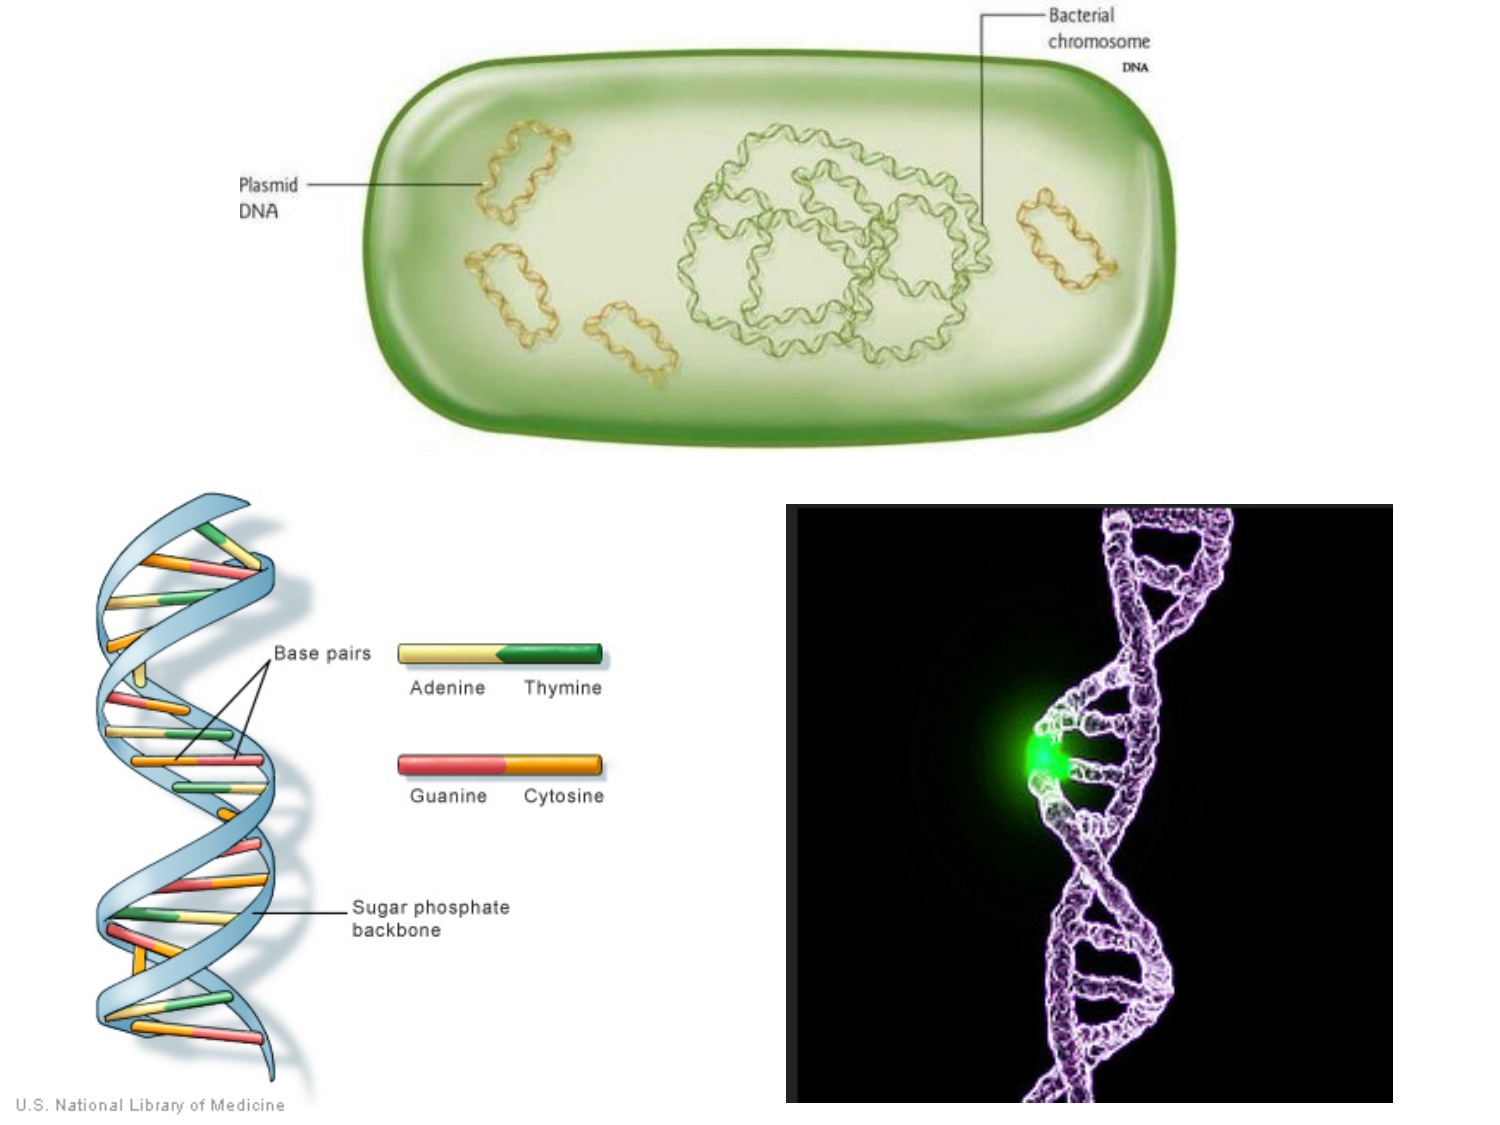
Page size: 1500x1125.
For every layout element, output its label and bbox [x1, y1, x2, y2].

picture [786, 504, 1393, 1103]
list [240, 0, 1179, 452]
picture [0, 482, 689, 1125]
